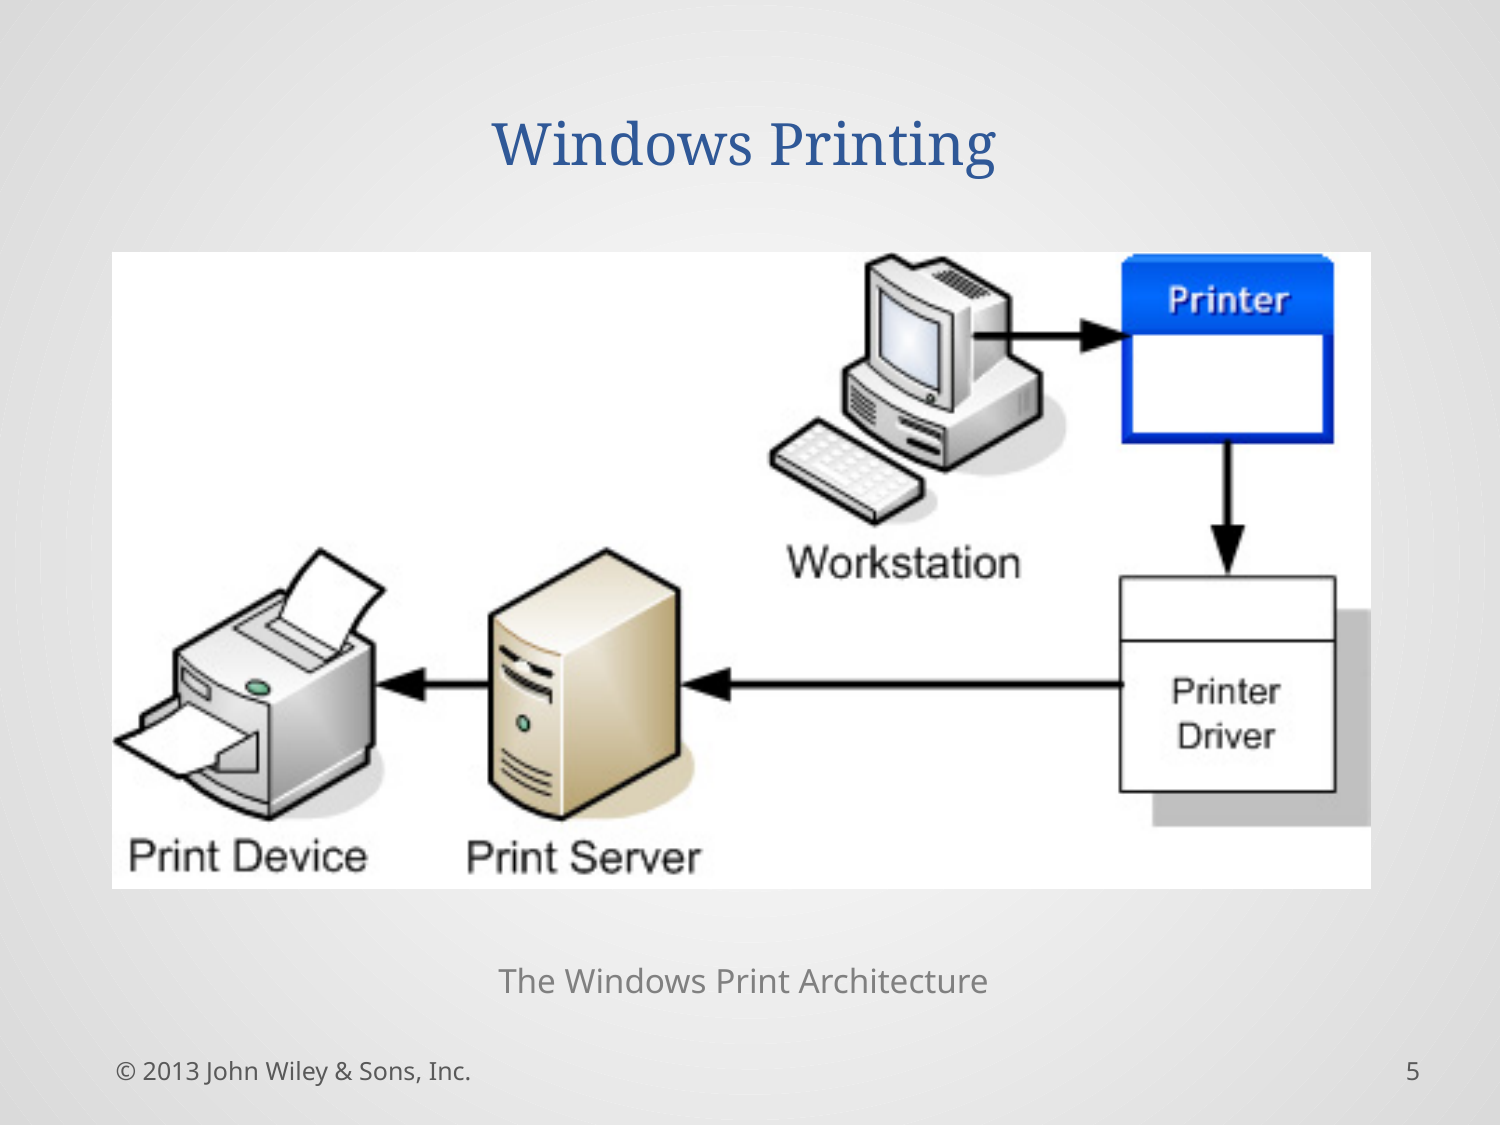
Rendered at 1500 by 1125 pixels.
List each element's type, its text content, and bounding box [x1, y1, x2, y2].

list The Windows Print Architecture [275, 959, 1213, 1041]
slide_number 5 [1401, 1042, 1494, 1103]
title Windows Printing [275, 37, 1213, 185]
footer © 2013 John Wiley & Sons, Inc. [108, 1042, 576, 1103]
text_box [112, 252, 1371, 951]
